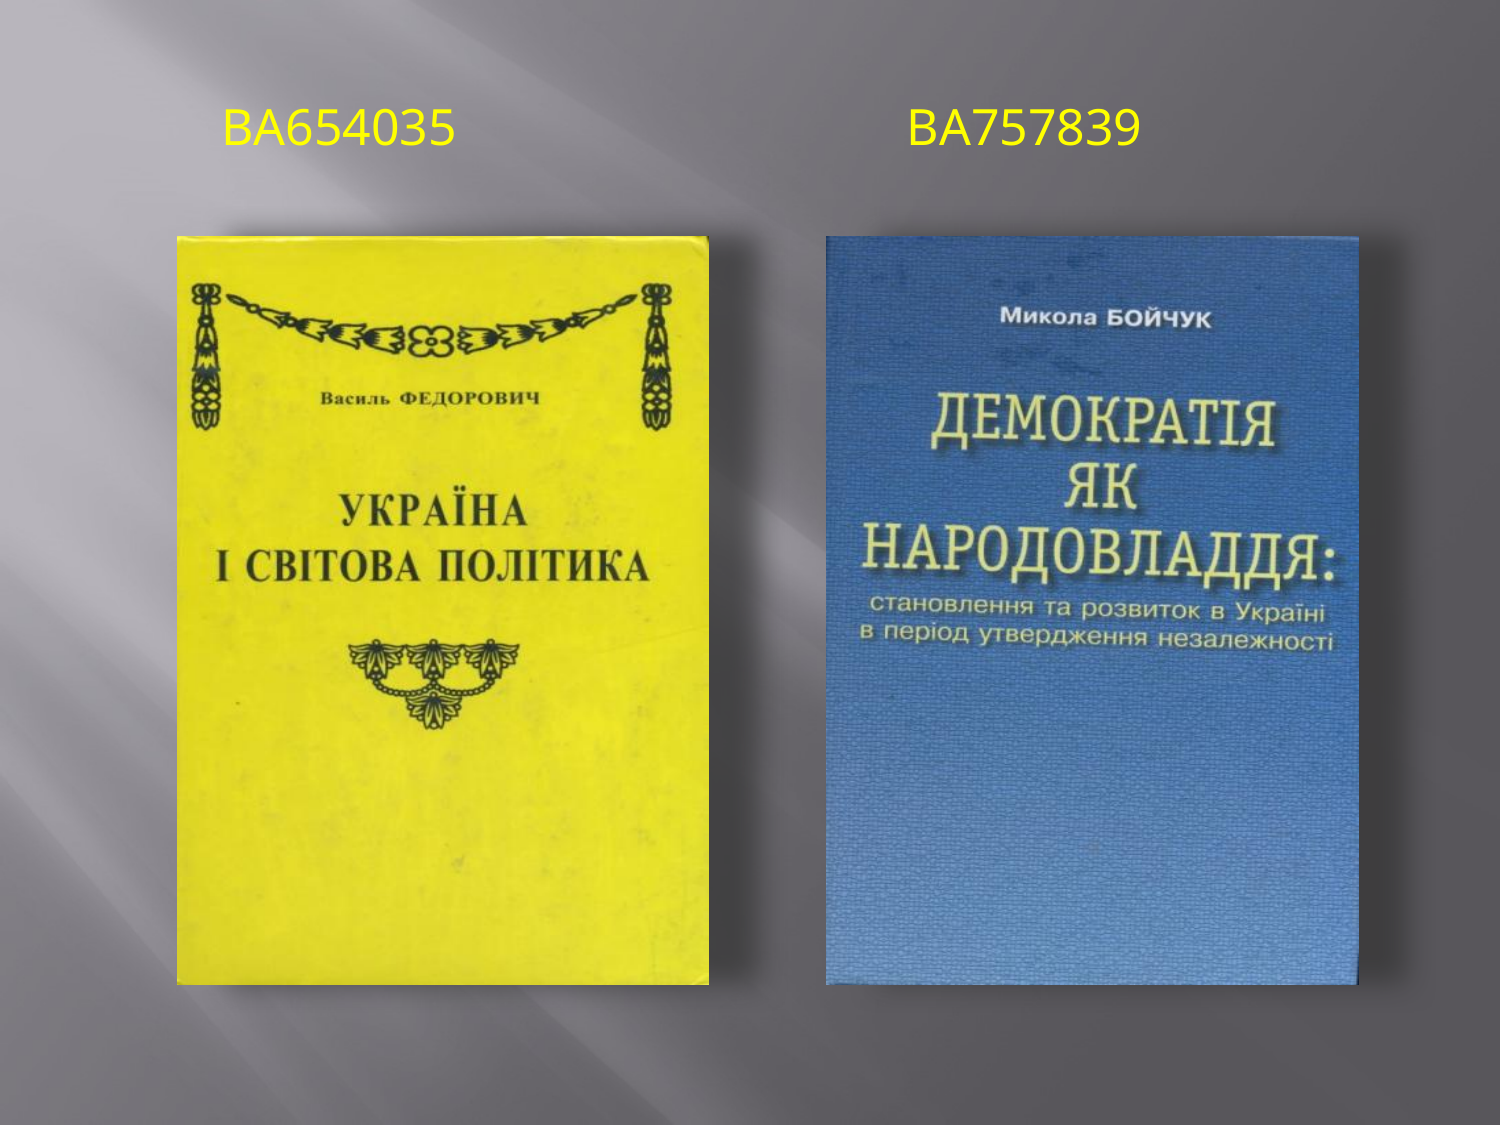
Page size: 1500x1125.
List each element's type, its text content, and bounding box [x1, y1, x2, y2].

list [176, 235, 709, 986]
list ВА654035 [206, 54, 738, 197]
picture [0, 0, 1500, 1125]
list ВА757839 [891, 54, 1425, 197]
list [826, 235, 1359, 986]
